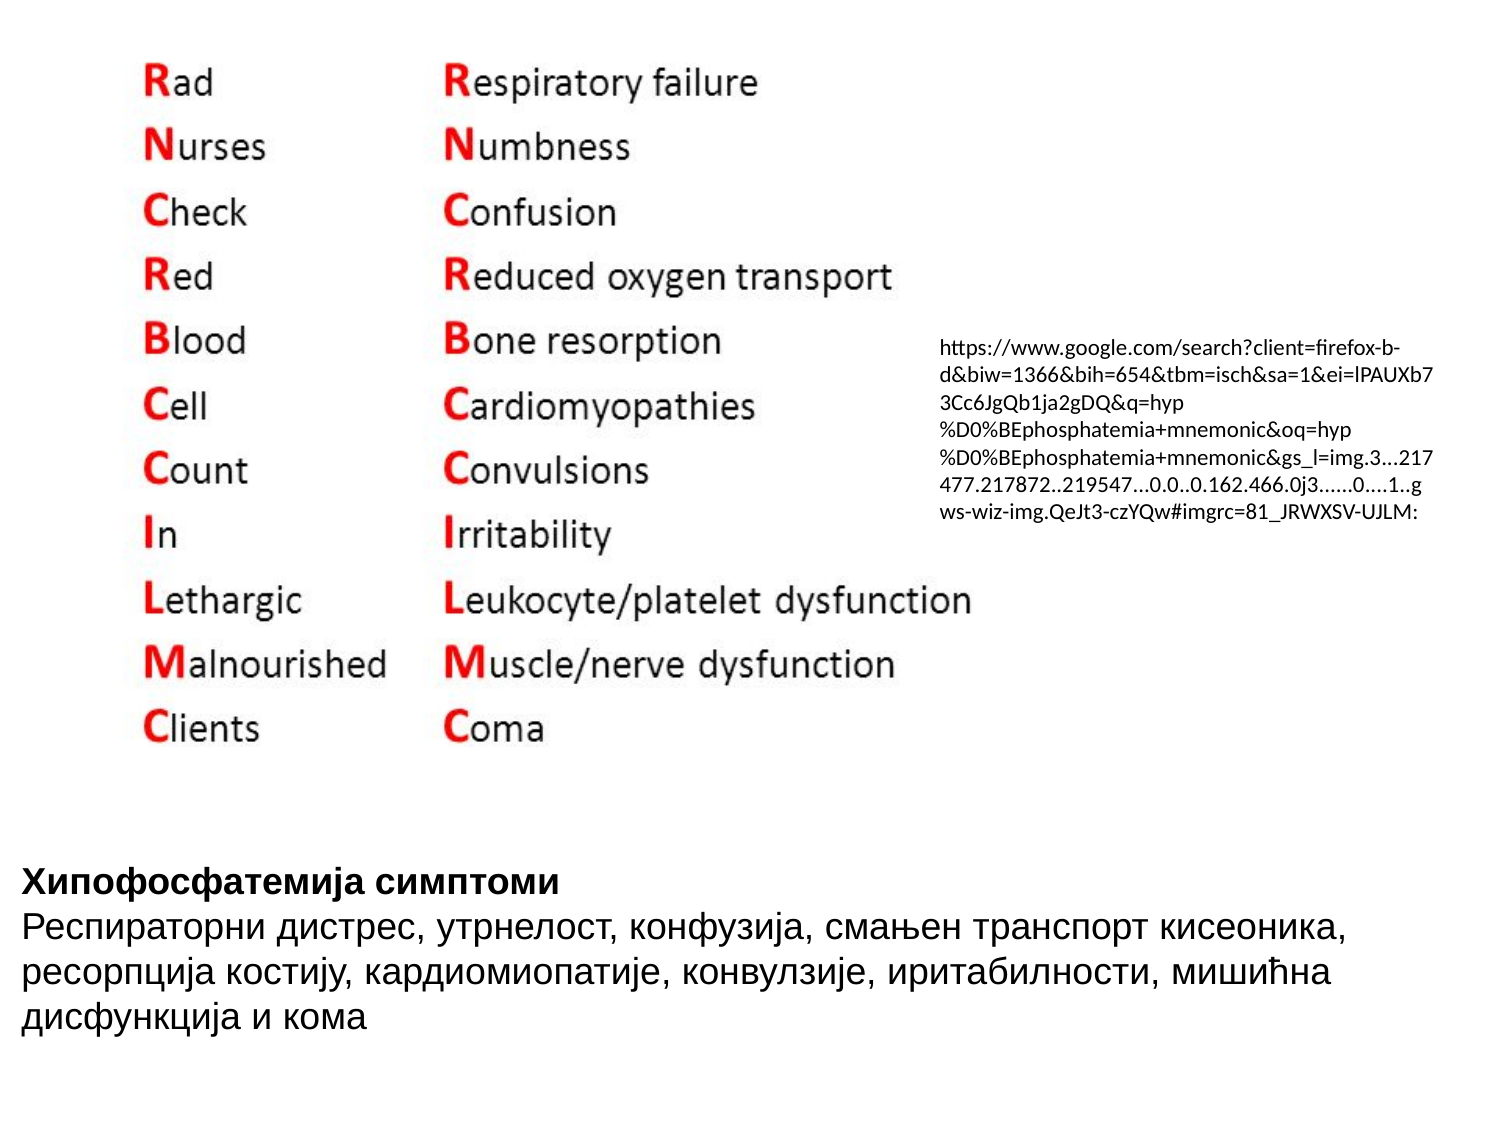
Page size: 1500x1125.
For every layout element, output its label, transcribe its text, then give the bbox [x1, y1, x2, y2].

picture [24, 37, 975, 747]
text_box https://www.google.com/search?client=firefox-b-d&biw=1366&bih=654&tbm=isch&sa=1&ei=lPAUXb73Cc6JgQb1ja2gDQ&q=hyp%D0%BEphosphatemia+mnemonic&oq=hyp%D0%BEphosphatemia+mnemonic&gs_l=img.3...217477.217872..219547...0.0..0.162.466.0j3......0....1..gws-wiz-img.QeJt3-czYQw#imgrc=81_JRWXSV-UJLM: [979, 324, 1450, 532]
text_box Хипофосфатемија симптоми Респираторни дистрес, утрнелост, конфузија, смањен транспорт кисеоника, ресорпција костију, кардиомиопатије, конвулзије, иритабилности, мишићна дисфункција и кома [6, 849, 1374, 1045]
